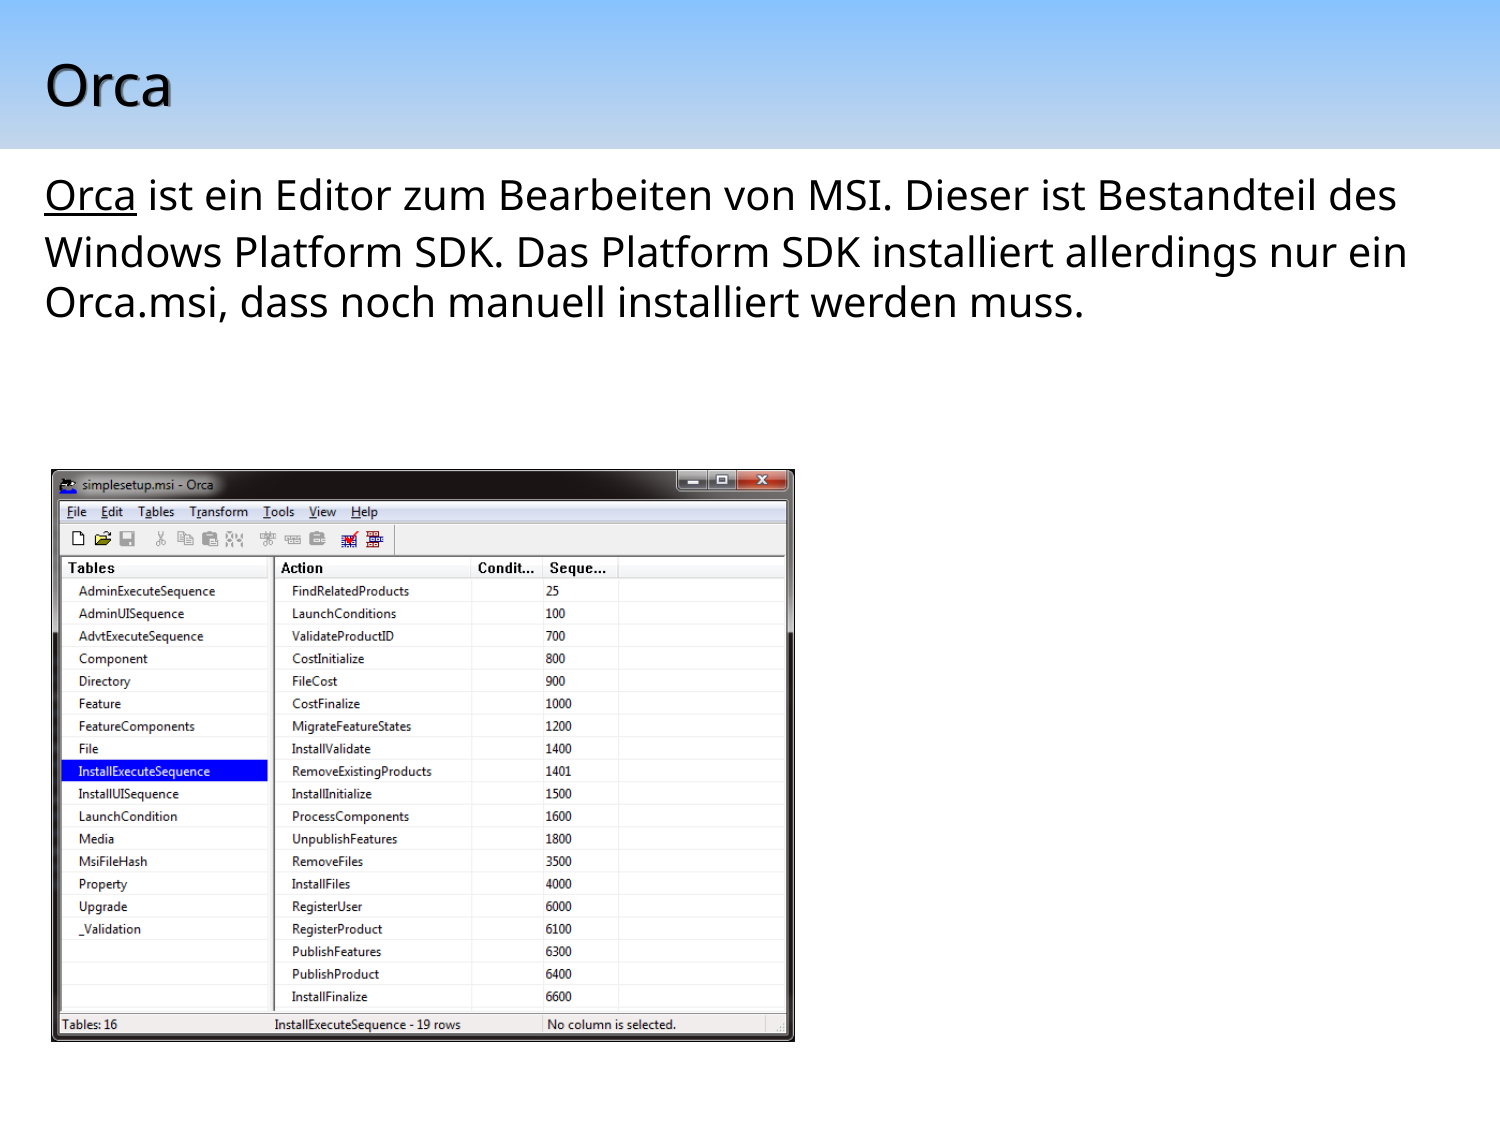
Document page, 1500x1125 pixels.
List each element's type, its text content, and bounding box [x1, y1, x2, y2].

title Orca [29, 29, 1471, 138]
picture [51, 469, 795, 1042]
list Orca ist ein Editor zum Bearbeiten von MSI. Dieser ist Bestandteil des Windows Platform SDK. Das Platform SDK installiert allerdings nur ein Orca.msi, dass noch manuell installiert werden muss. [29, 160, 1471, 1125]
